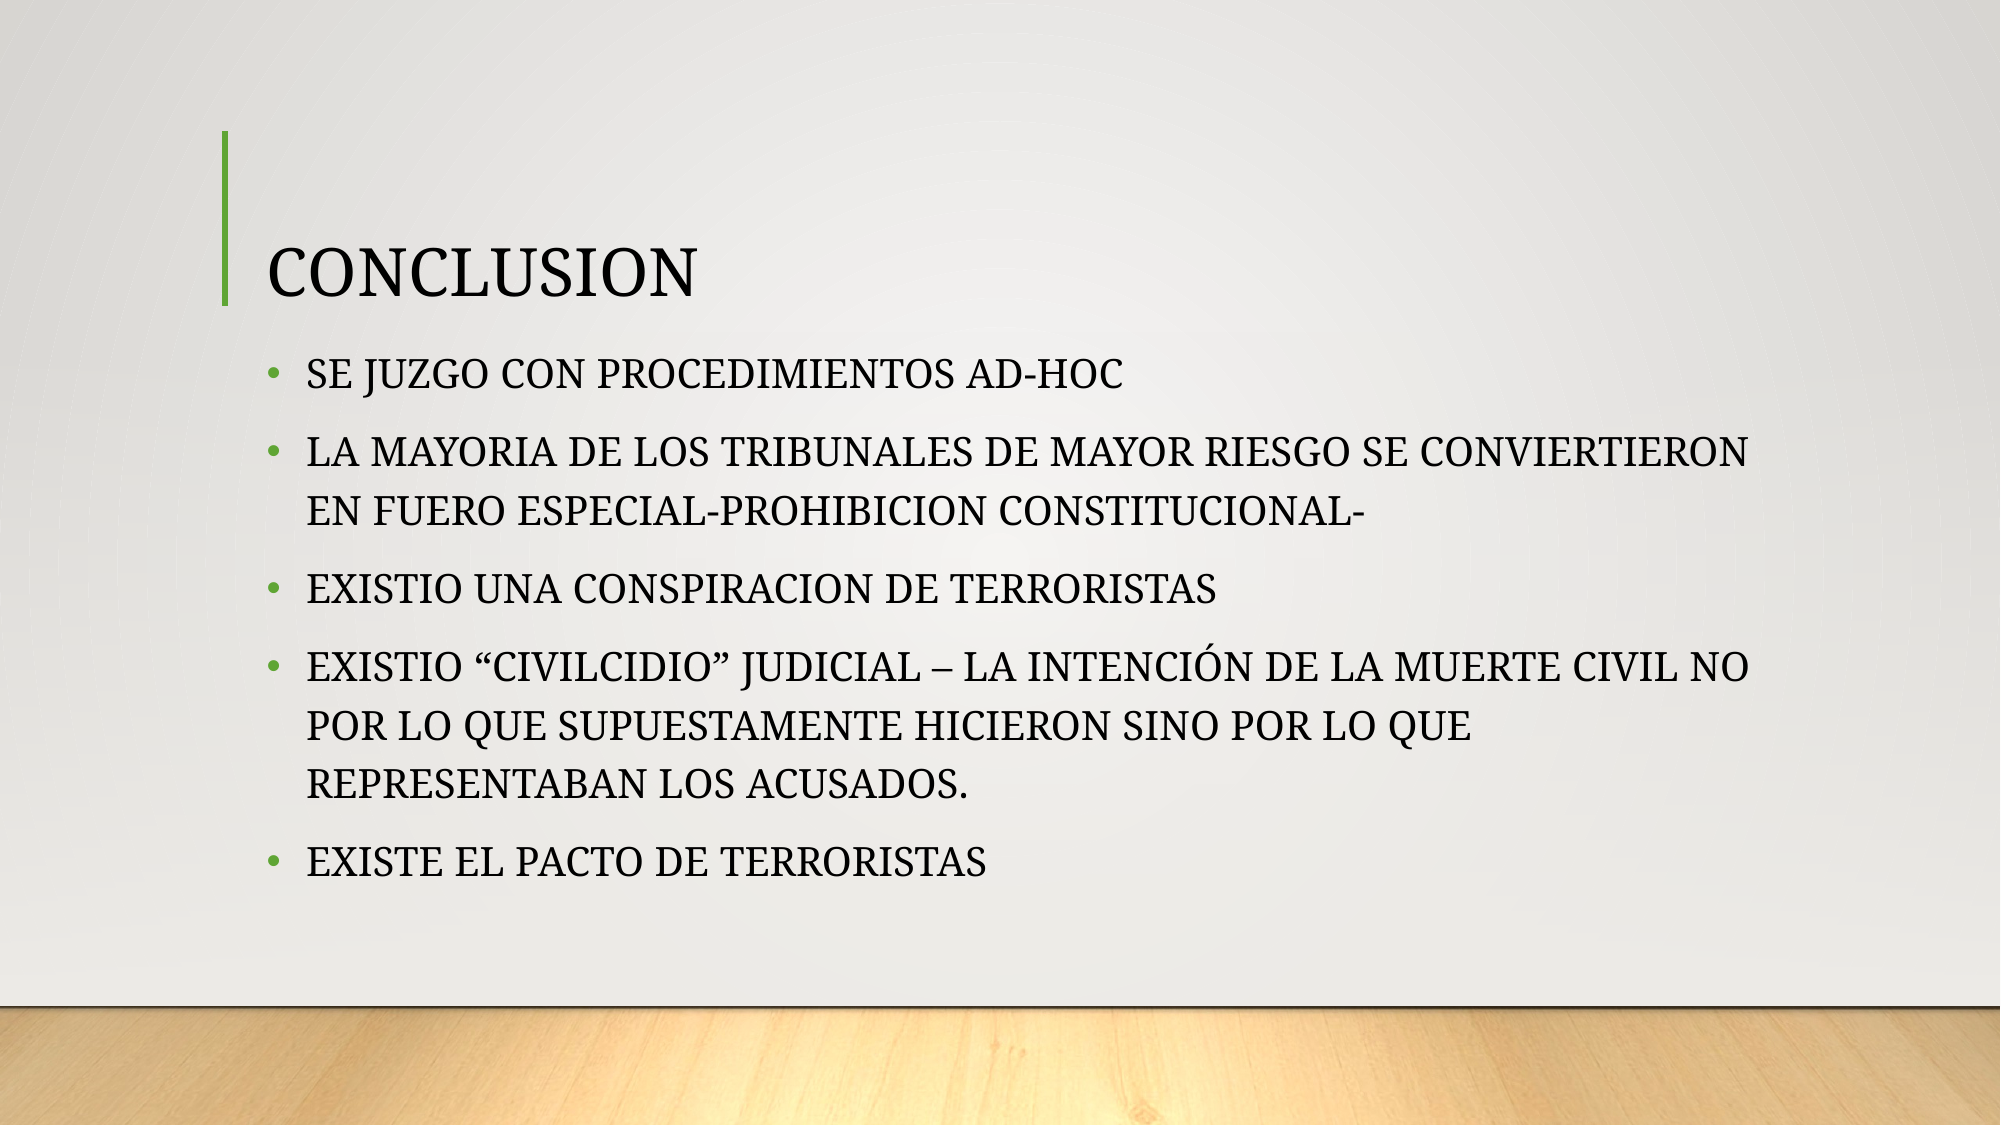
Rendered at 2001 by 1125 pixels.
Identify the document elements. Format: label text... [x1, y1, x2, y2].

title CONCLUSION [251, 146, 1814, 319]
list SE JUZGO CON PROCEDIMIENTOS AD-HOC LA MAYORIA DE LOS TRIBUNALES DE MAYOR RIESGO SE CONVIERTIERON EN FUERO ESPECIAL-PROHIBICION CONSTITUCIONAL- EXISTIO UNA CONSPIRACION DE TERRORISTAS EXISTIO “CIVILCIDIO” JUDICIAL – LA INTENCIÓN DE LA MUERTE CIVIL NO POR LO QUE SUPUESTAMENTE HICIERON SINO POR LO QUE REPRESENTABAN LOS ACUSADOS. EXISTE EL PACTO DE TERRORISTAS [251, 330, 1814, 897]
picture [0, 1006, 2000, 1125]
